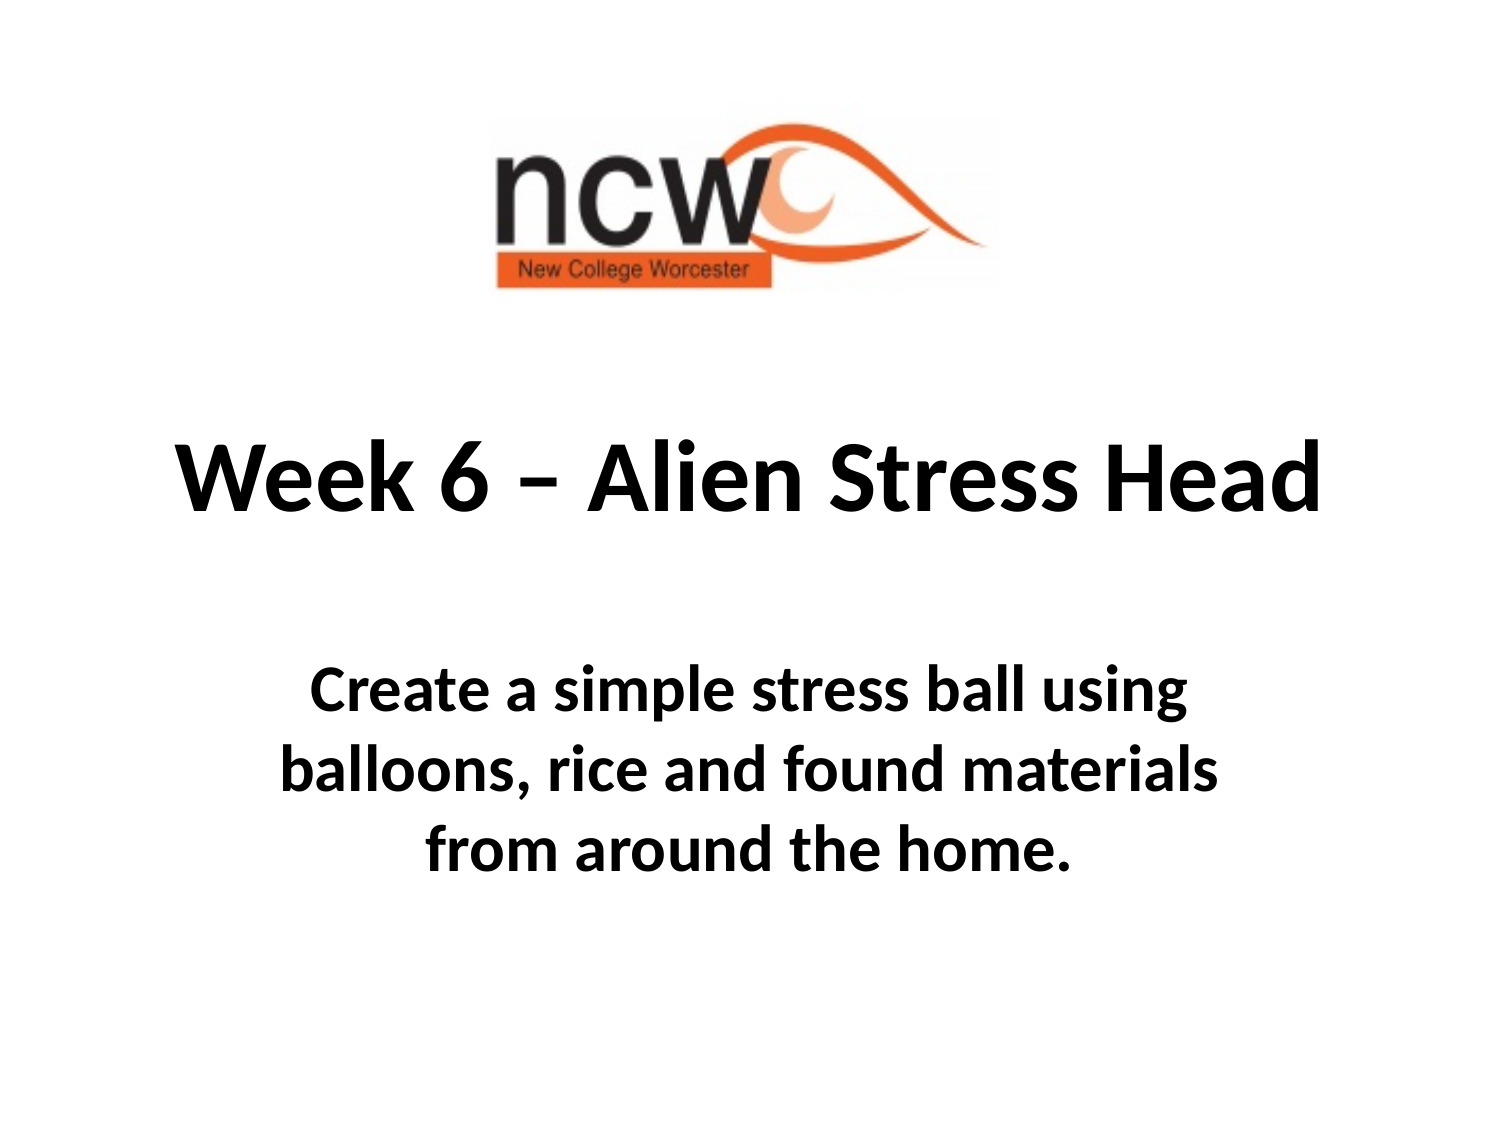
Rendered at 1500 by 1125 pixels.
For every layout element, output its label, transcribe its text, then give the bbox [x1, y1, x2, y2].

title Week 6 – Alien Stress Head [112, 349, 1388, 591]
picture [489, 66, 999, 351]
subtitle Create a simple stress ball using balloons, rice and found materials from around the home. [225, 637, 1275, 925]
